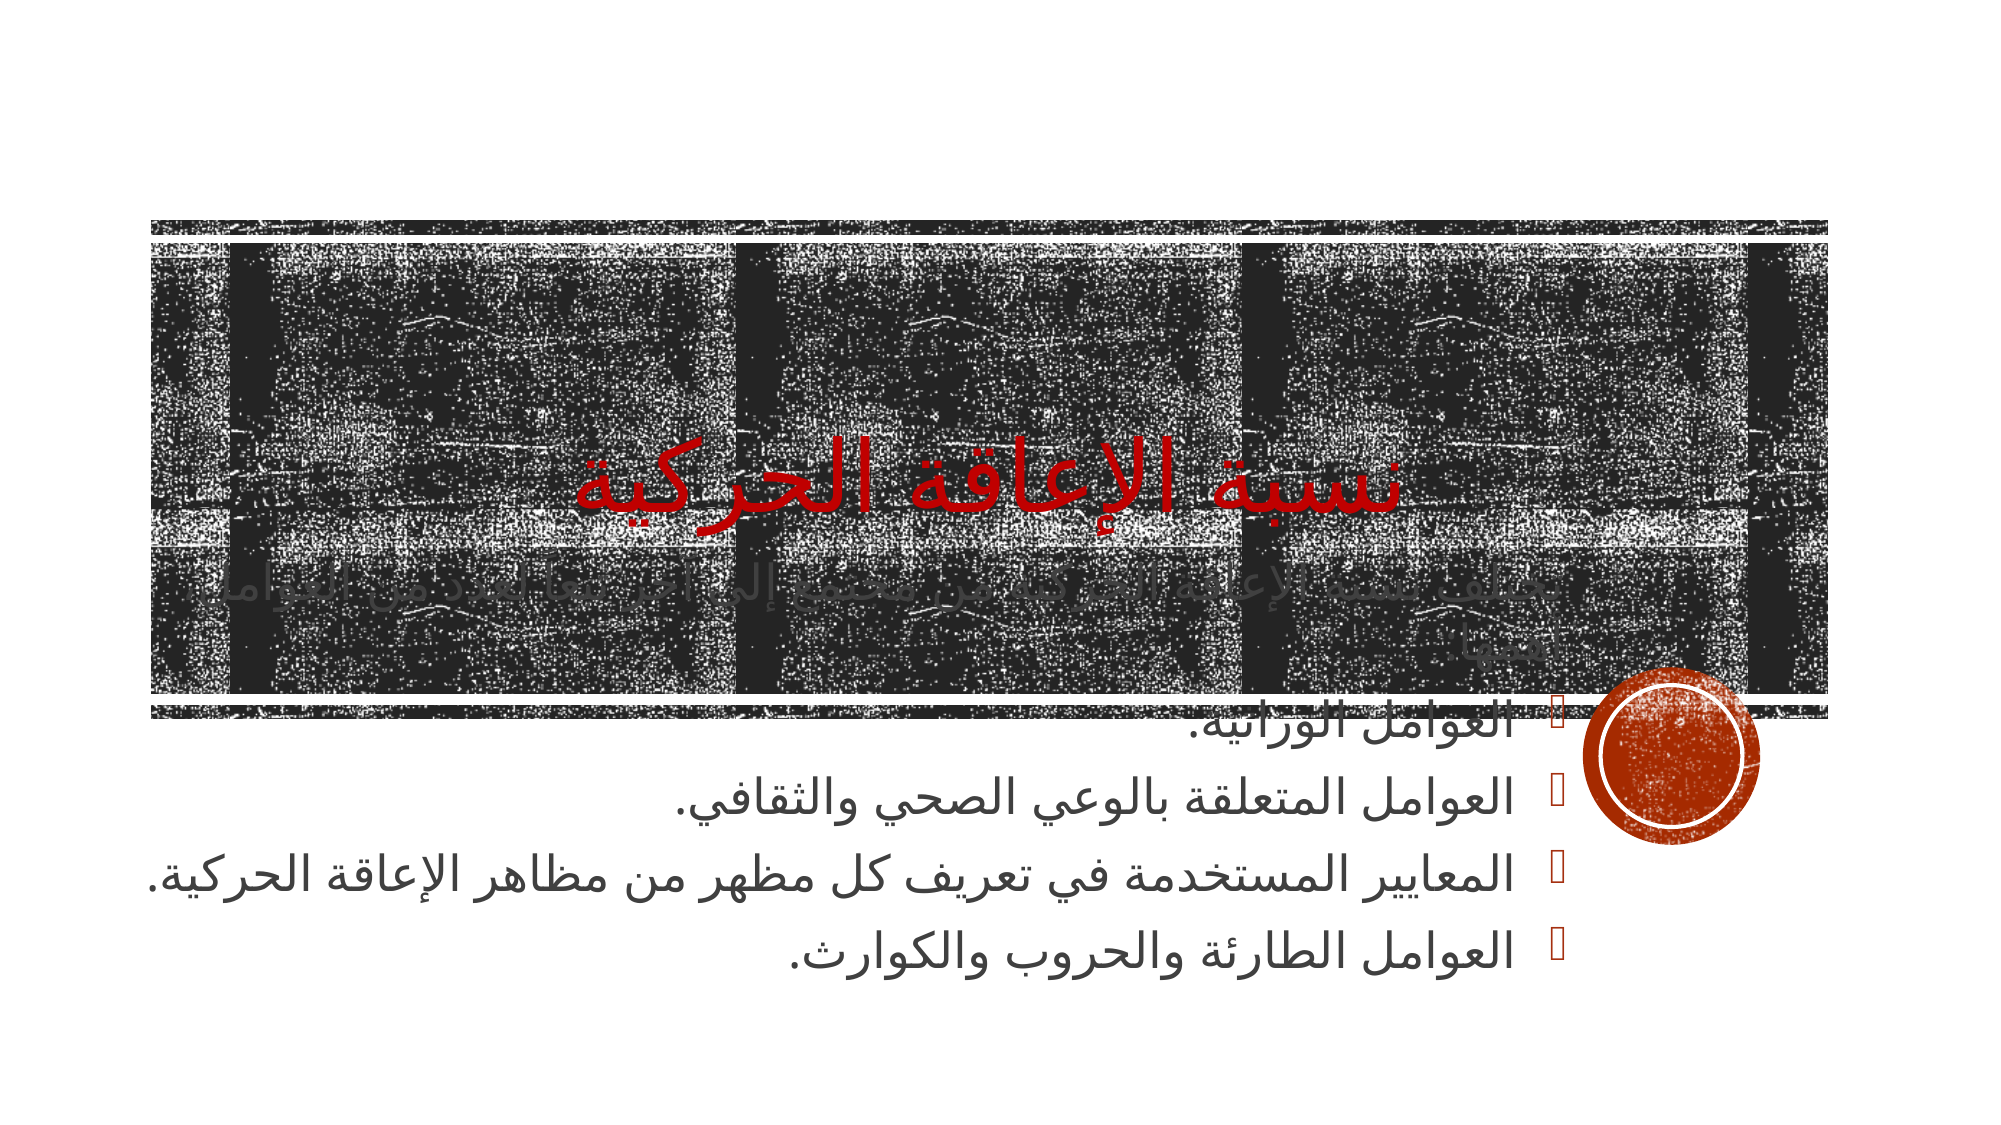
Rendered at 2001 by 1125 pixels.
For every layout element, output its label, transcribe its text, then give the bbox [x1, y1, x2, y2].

subtitle تختلف نسبة الإعاقة الحركية من مجتمع إلى آخر تبعاً لعدد من العوامل، أهمها: العوامل الوراثية. العوامل المتعلقة بالوعي الصحي والثقافي. المعايير المستخدمة في تعريف كل مظهر من مظاهر الإعاقة الحركية. العوامل الطارئة والحروب والكوارث. [131, 543, 1580, 1034]
title نسبة الإعاقة الحركية [172, 234, 1808, 733]
